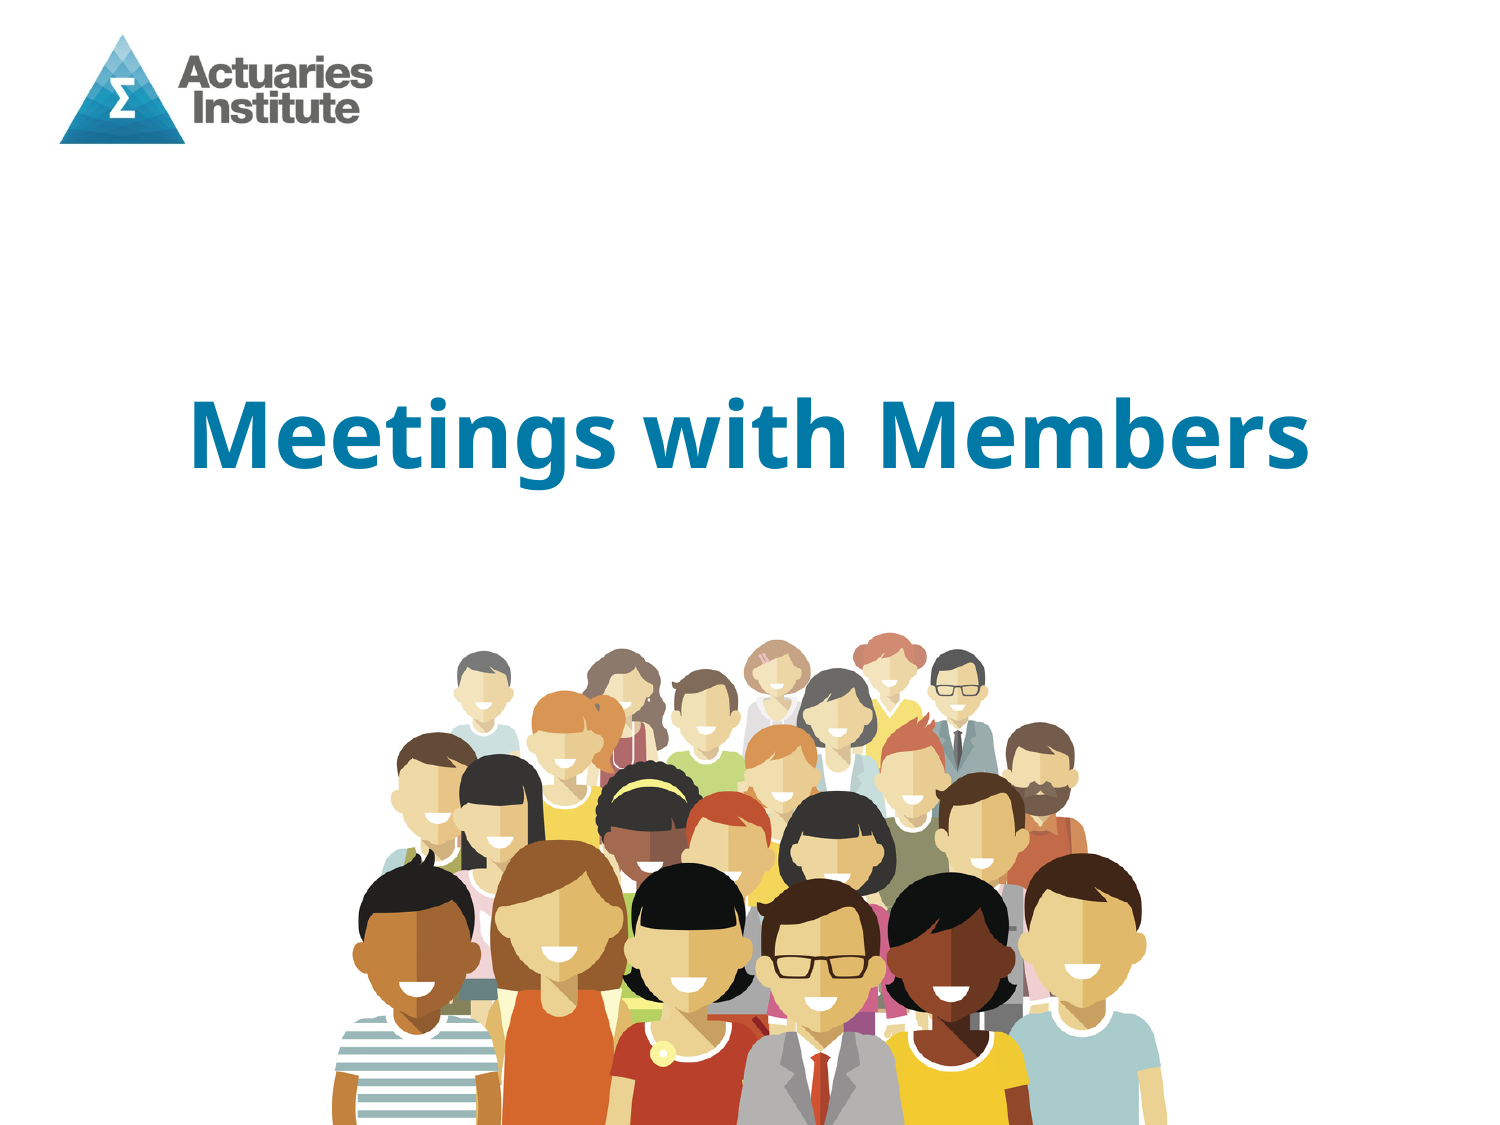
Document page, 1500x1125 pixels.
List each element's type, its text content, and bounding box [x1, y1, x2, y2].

picture [0, 0, 1500, 150]
picture [331, 532, 1168, 1125]
title Meetings with Members [112, 361, 1388, 504]
